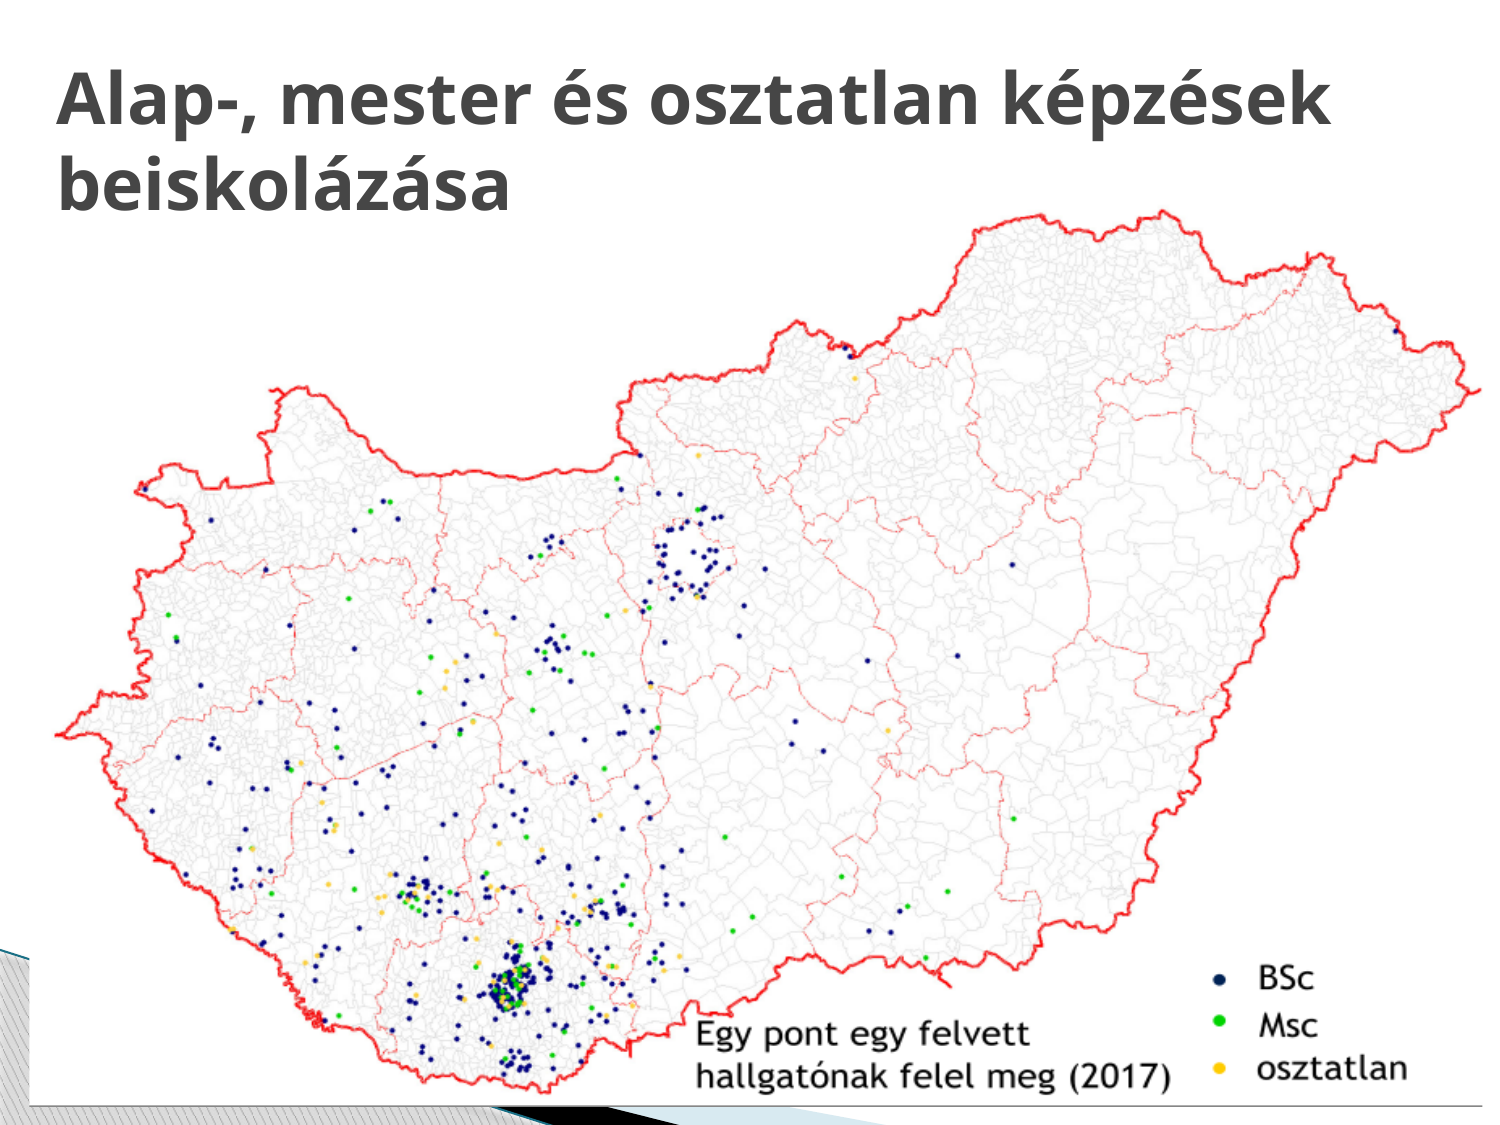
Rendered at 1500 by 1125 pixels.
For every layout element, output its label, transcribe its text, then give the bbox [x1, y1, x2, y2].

title Alap-, mester és osztatlan képzések beiskolázása [41, 45, 1392, 195]
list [29, 196, 1483, 1108]
